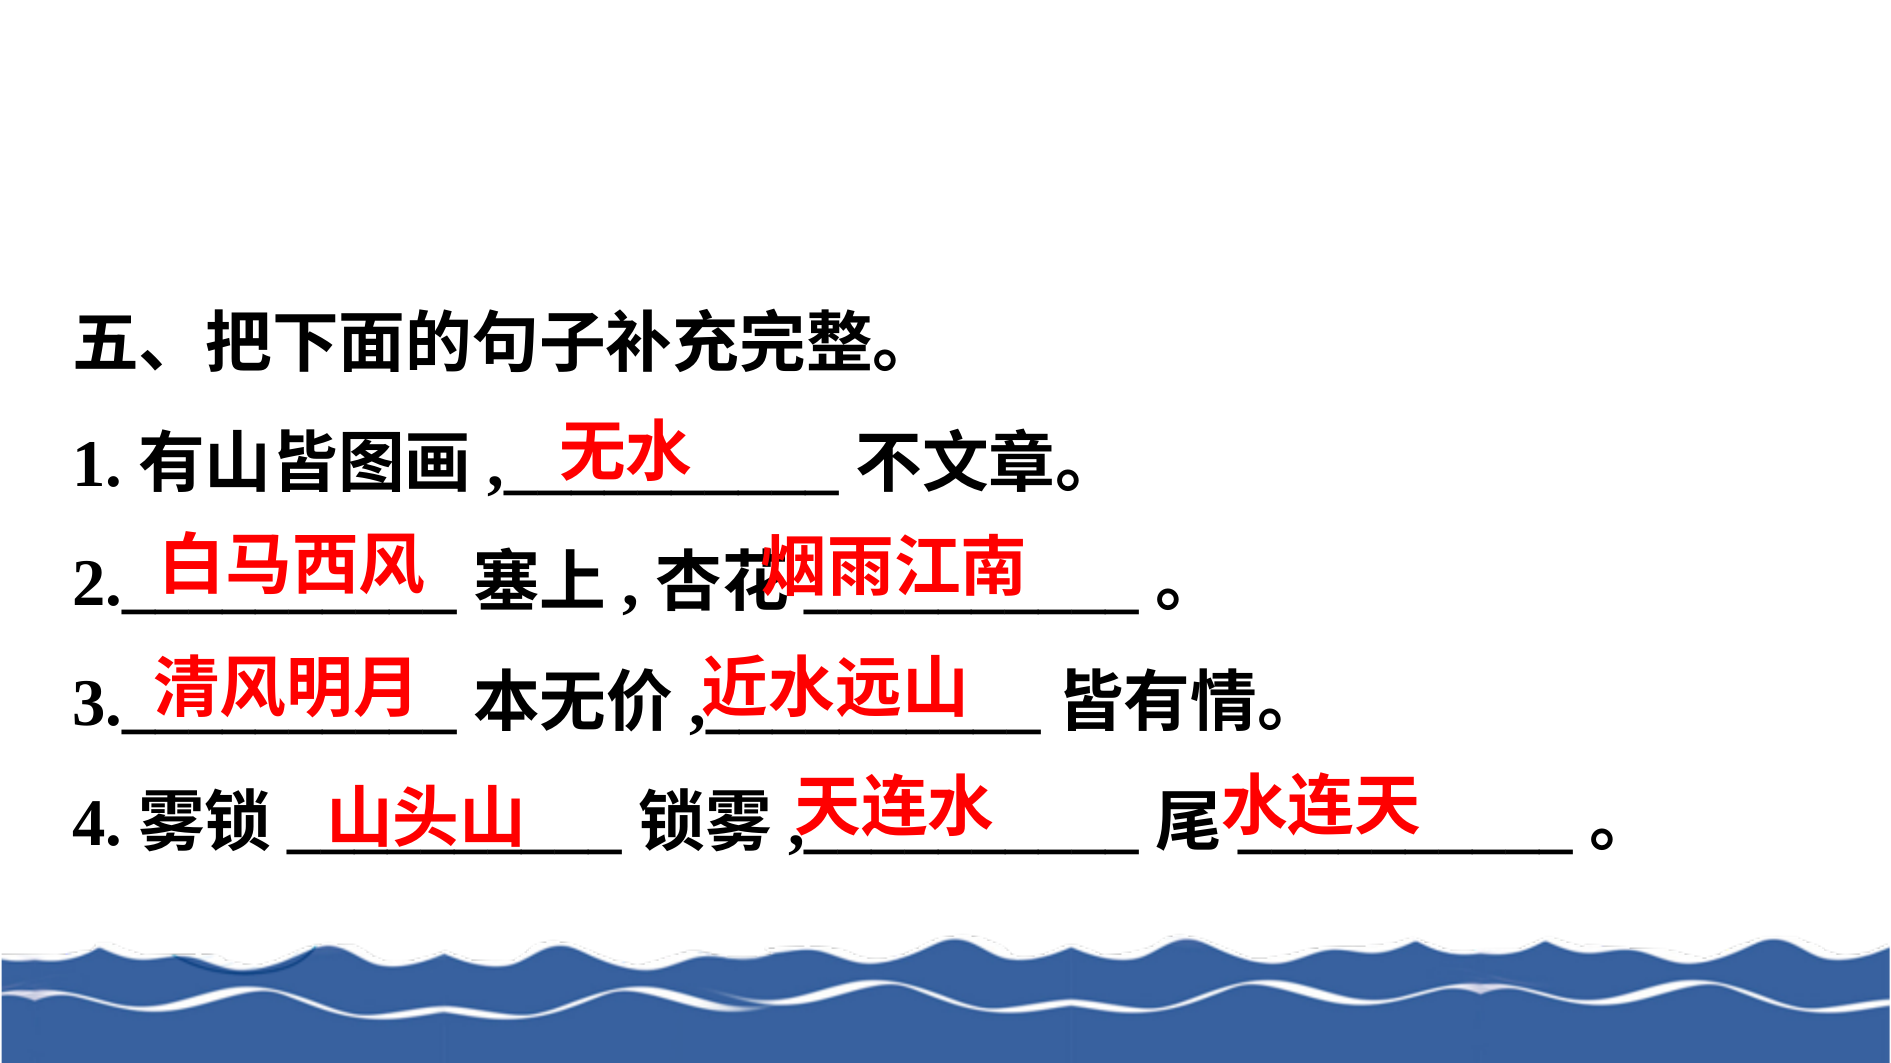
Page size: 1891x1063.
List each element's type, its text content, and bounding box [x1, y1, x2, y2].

text_box 天连水 [779, 755, 1010, 851]
text_box 无水 [544, 401, 708, 497]
text_box 清风明月 [138, 637, 436, 733]
text_box 白马西风 [143, 514, 441, 610]
text_box 水连天 [1206, 755, 1437, 851]
text_box 山头山 [311, 767, 542, 863]
text_box 烟雨江南 [746, 516, 1043, 611]
text_box 五、把下面的句子补充完整。 1.有山皆图画,__________不文章。 2.__________塞上,杏花__________。 3.__________本无价,__________皆有情。 4.雾锁__________锁雾,__________尾__________。 [57, 251, 1835, 867]
text_box 近水远山 [687, 637, 984, 733]
picture [1, 886, 1891, 1063]
